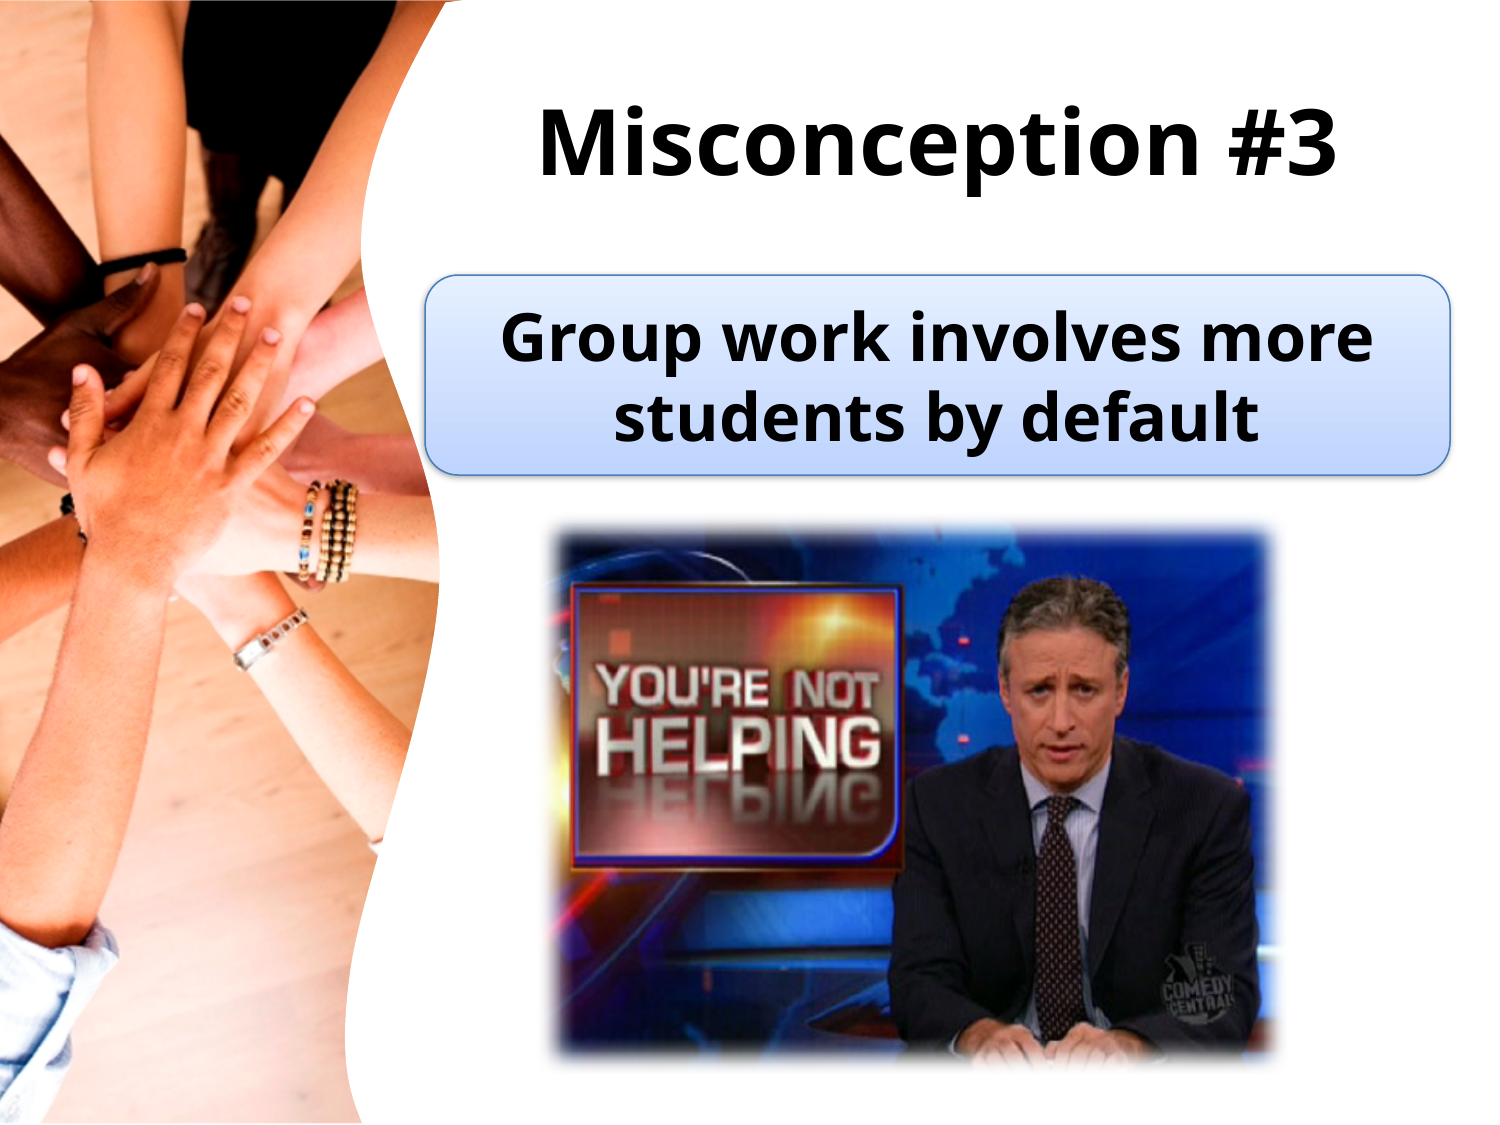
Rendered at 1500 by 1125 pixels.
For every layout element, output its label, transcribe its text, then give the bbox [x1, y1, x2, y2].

text_box Group work involves more students by default [424, 274, 1451, 476]
picture [537, 512, 1288, 1076]
title Misconception #3 [450, 45, 1425, 233]
picture [0, 0, 456, 1125]
